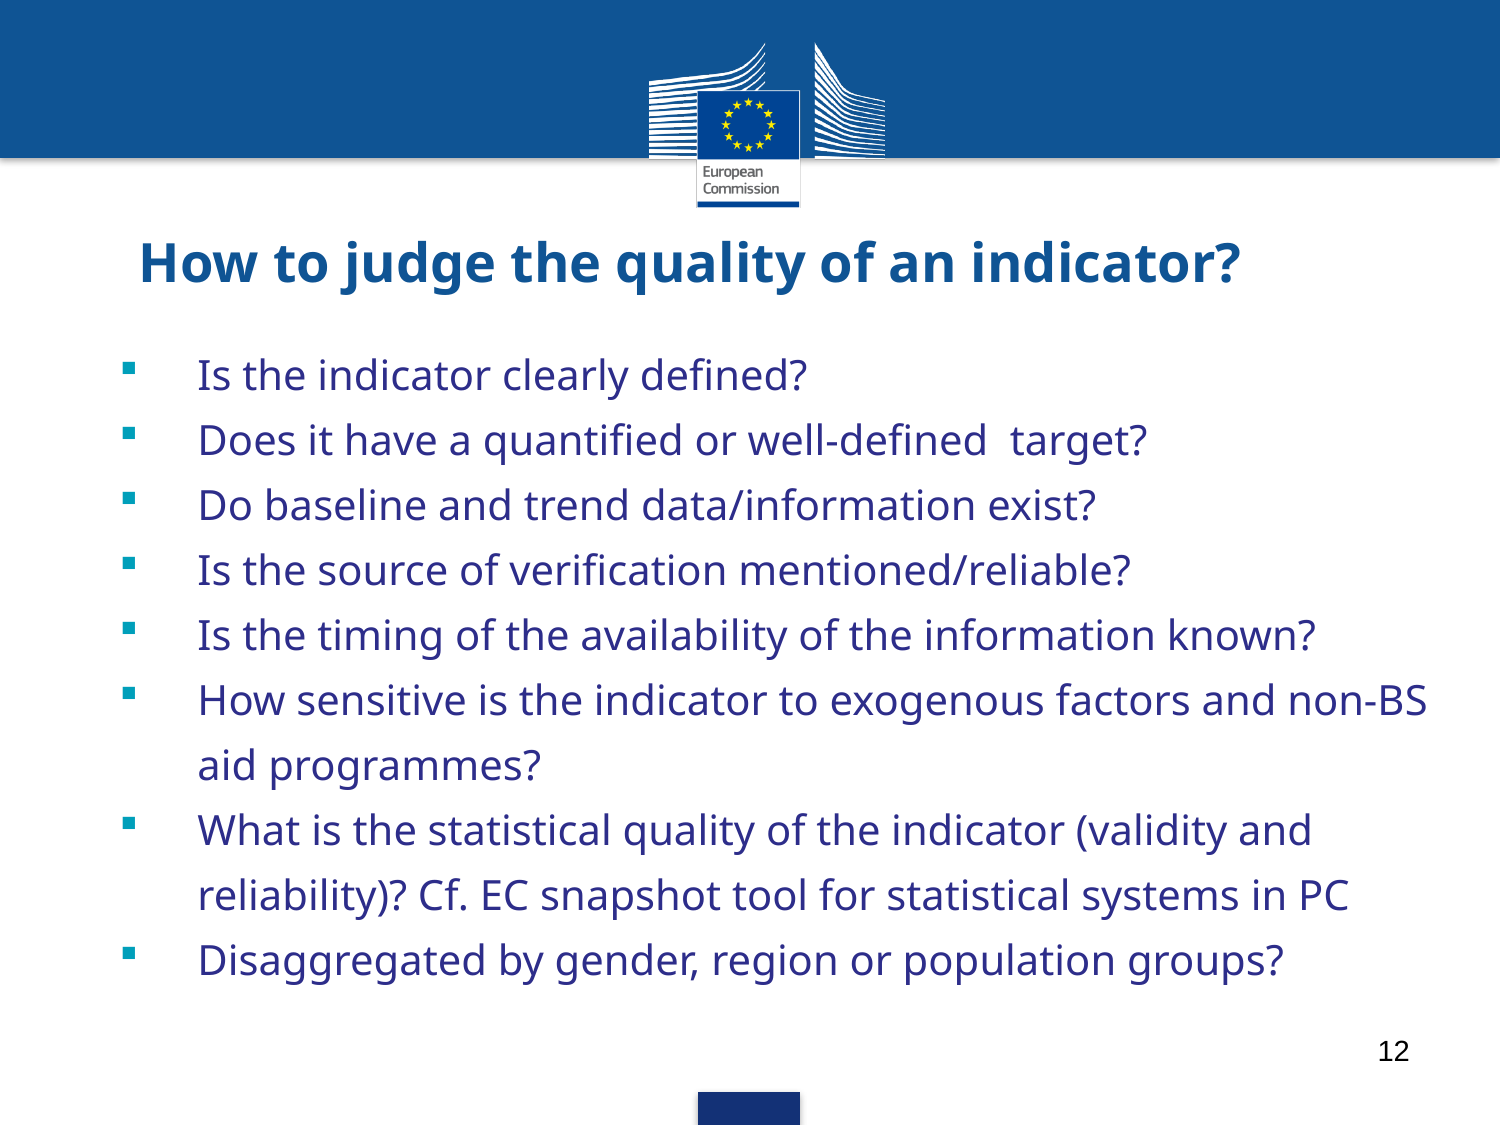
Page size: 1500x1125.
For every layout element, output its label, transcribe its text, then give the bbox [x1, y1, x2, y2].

slide_number 12 [1074, 1024, 1425, 1103]
title How to judge the quality of an indicator? [64, 219, 1415, 303]
list Is the indicator clearly defined? Does it have a quantified or well-defined target? Do baseline and trend data/information exist? Is the source of verification mentioned/reliable? Is the timing of the availability of the information known? How sensitive is the indicator to exogenous factors and non-BS aid programmes? What is the statistical quality of the indicator (validity and reliability)? Cf. EC snapshot tool for statistical systems in PC Disaggregated by gender, region or population groups? [29, 326, 1500, 1025]
picture [649, 42, 885, 208]
